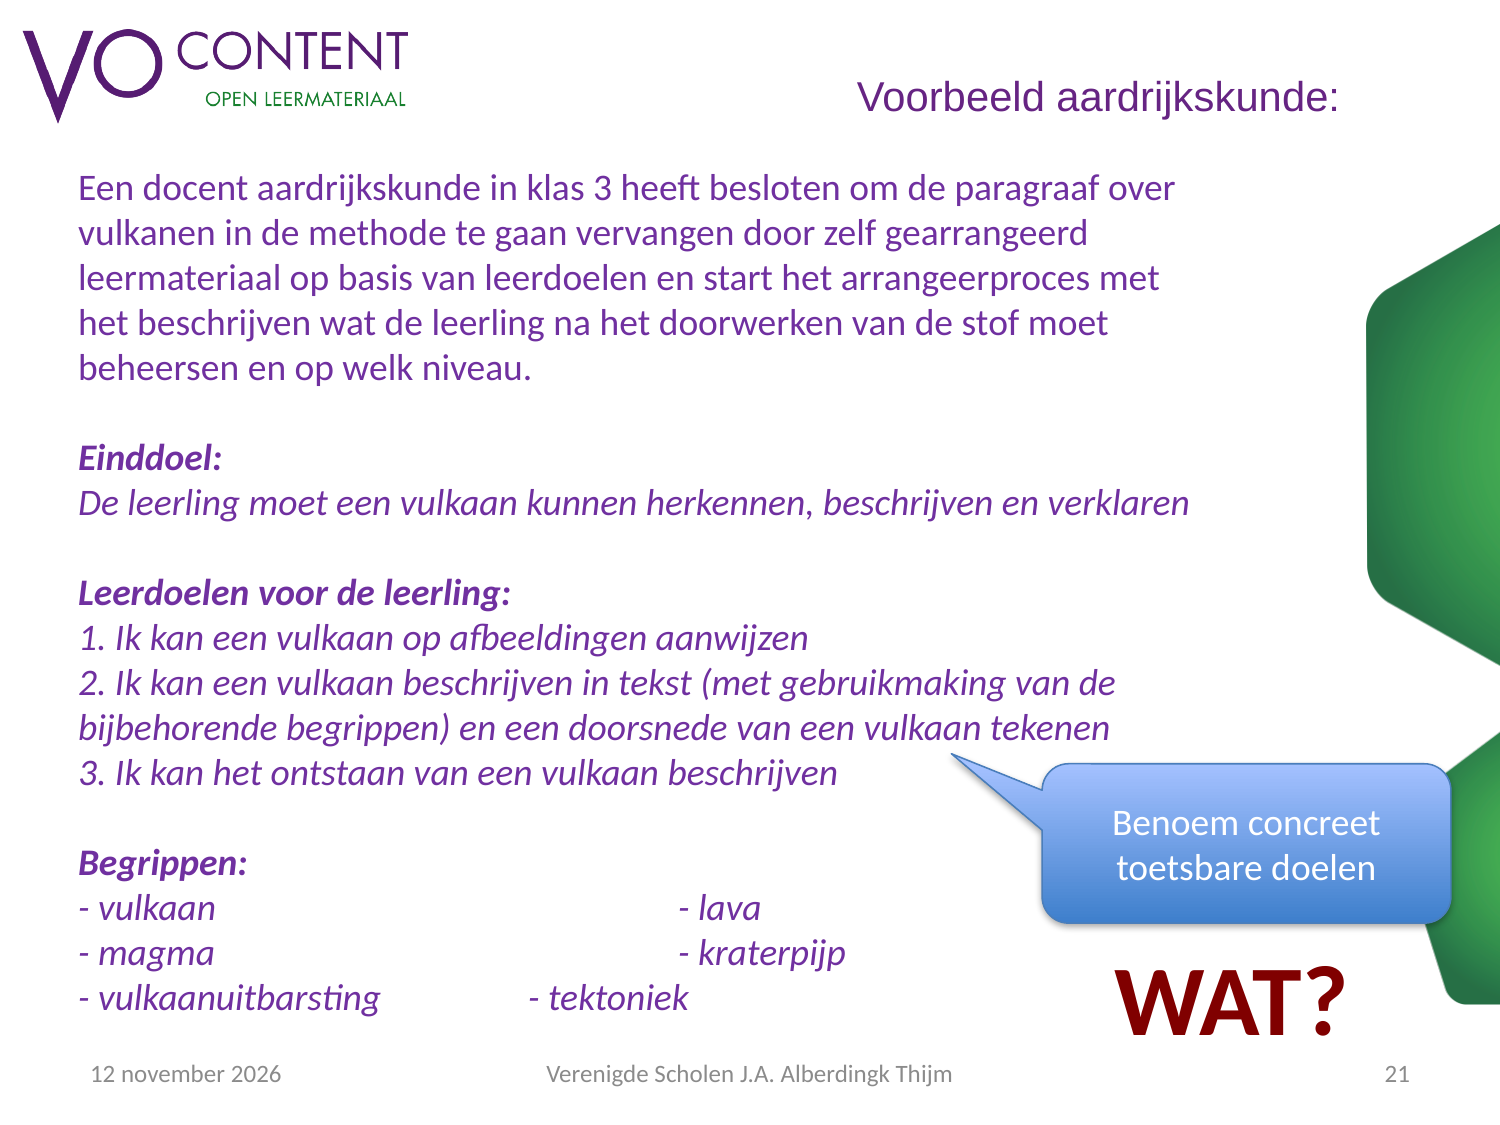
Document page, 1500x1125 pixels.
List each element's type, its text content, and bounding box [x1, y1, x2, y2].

footer Verenigde Scholen J.A. Alberdingk Thijm [512, 1071, 988, 1103]
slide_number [75, 1071, 425, 1103]
text_box WAT? [1099, 932, 1394, 1063]
picture [22, 29, 408, 124]
slide_number 21 [1074, 1042, 1425, 1103]
picture [1366, 222, 1500, 1005]
title Voorbeeld aardrijkskunde: [841, 57, 1395, 132]
text_box Een docent aardrijkskunde in klas 3 heeft besloten om de paragraaf over vulkanen in de methode te gaan vervangen door zelf gearrangeerd leermateriaal op basis van leerdoelen en start het arrangeerproces met het beschrijven wat de leerling na het doorwerken van de stof moet beheersen en op welk niveau. Einddoel: De leerling moet een vulkaan kunnen herkennen, beschrijven en verklaren Leerdoelen voor de leerling: 1. Ik kan een vulkaan op afbeeldingen aanwijzen 2. Ik kan een vulkaan beschrijven in tekst (met gebruikmaking van de bijbehorende begrippen) en een doorsnede van een vulkaan tekenen 3. Ik kan het ontstaan van een vulkaan beschrijven Begrippen: - vulkaan - lava - magma - kraterpijp - vulkaanuitbarsting - tektoniek [63, 155, 1229, 1071]
text_box Benoem concreet toetsbare doelen [950, 753, 1452, 924]
